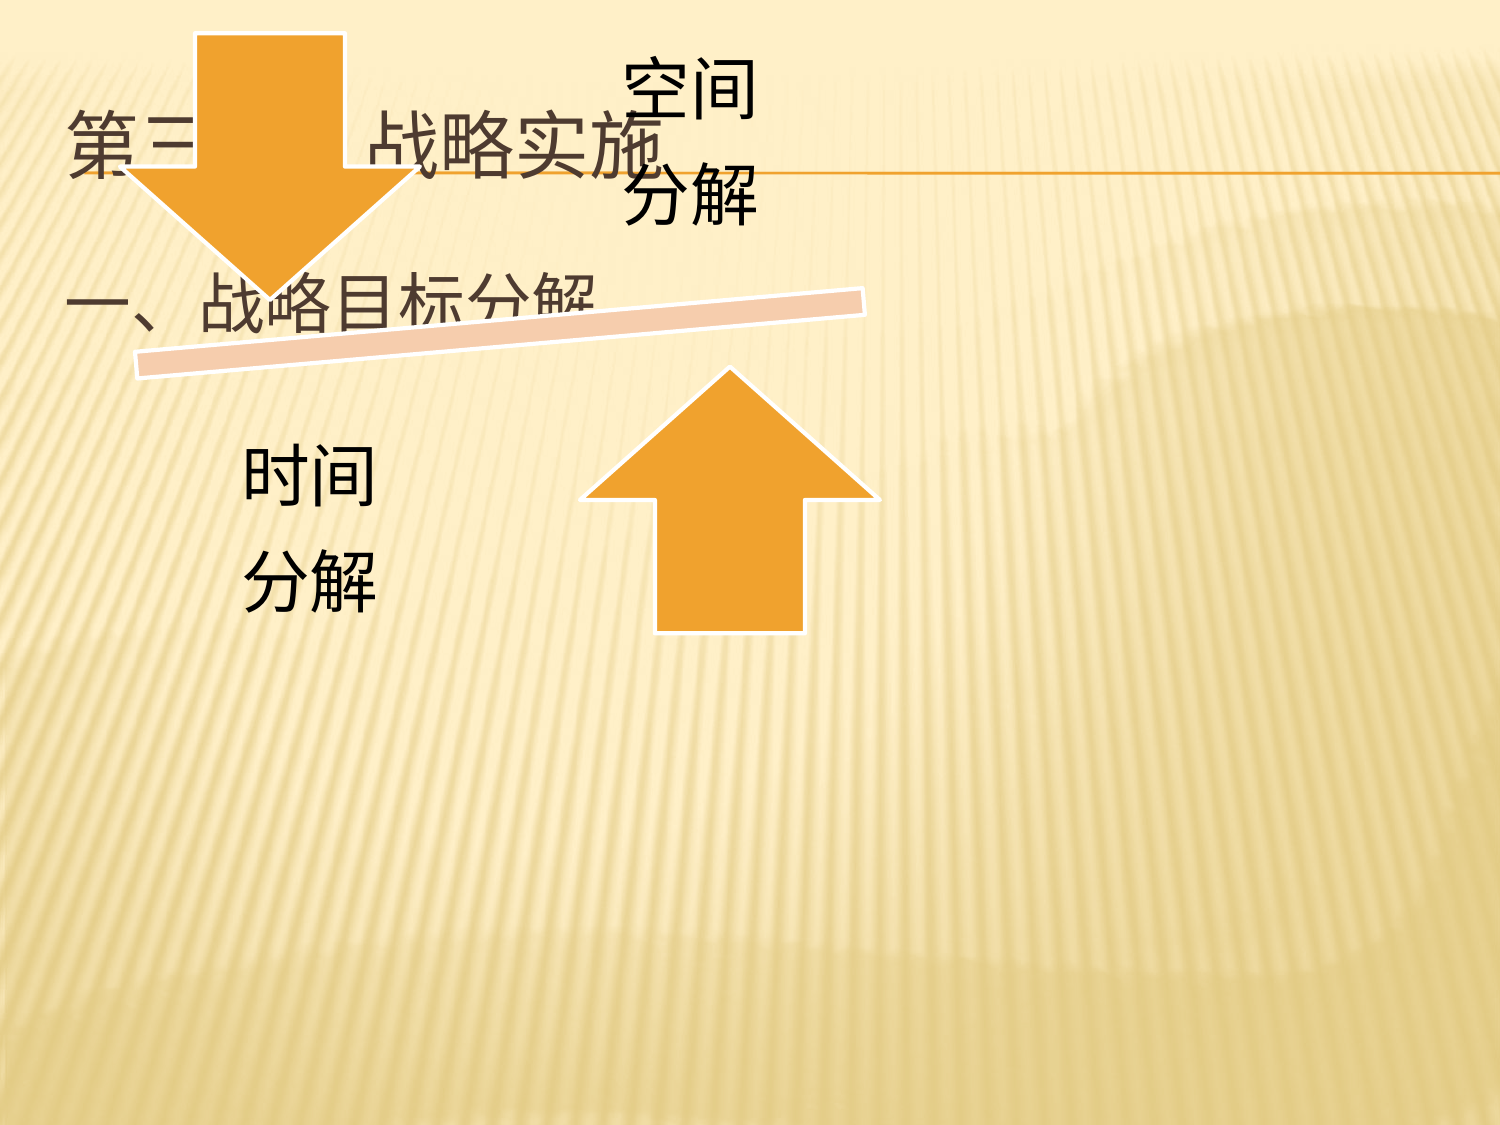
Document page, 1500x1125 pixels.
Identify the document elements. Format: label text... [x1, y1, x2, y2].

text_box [257, 339, 1259, 1007]
list 一、战略目标分解 [50, 254, 1475, 998]
title 第三节 战略实施 [348, 75, 1475, 213]
title 第三节 战略实施 [50, 75, 192, 213]
